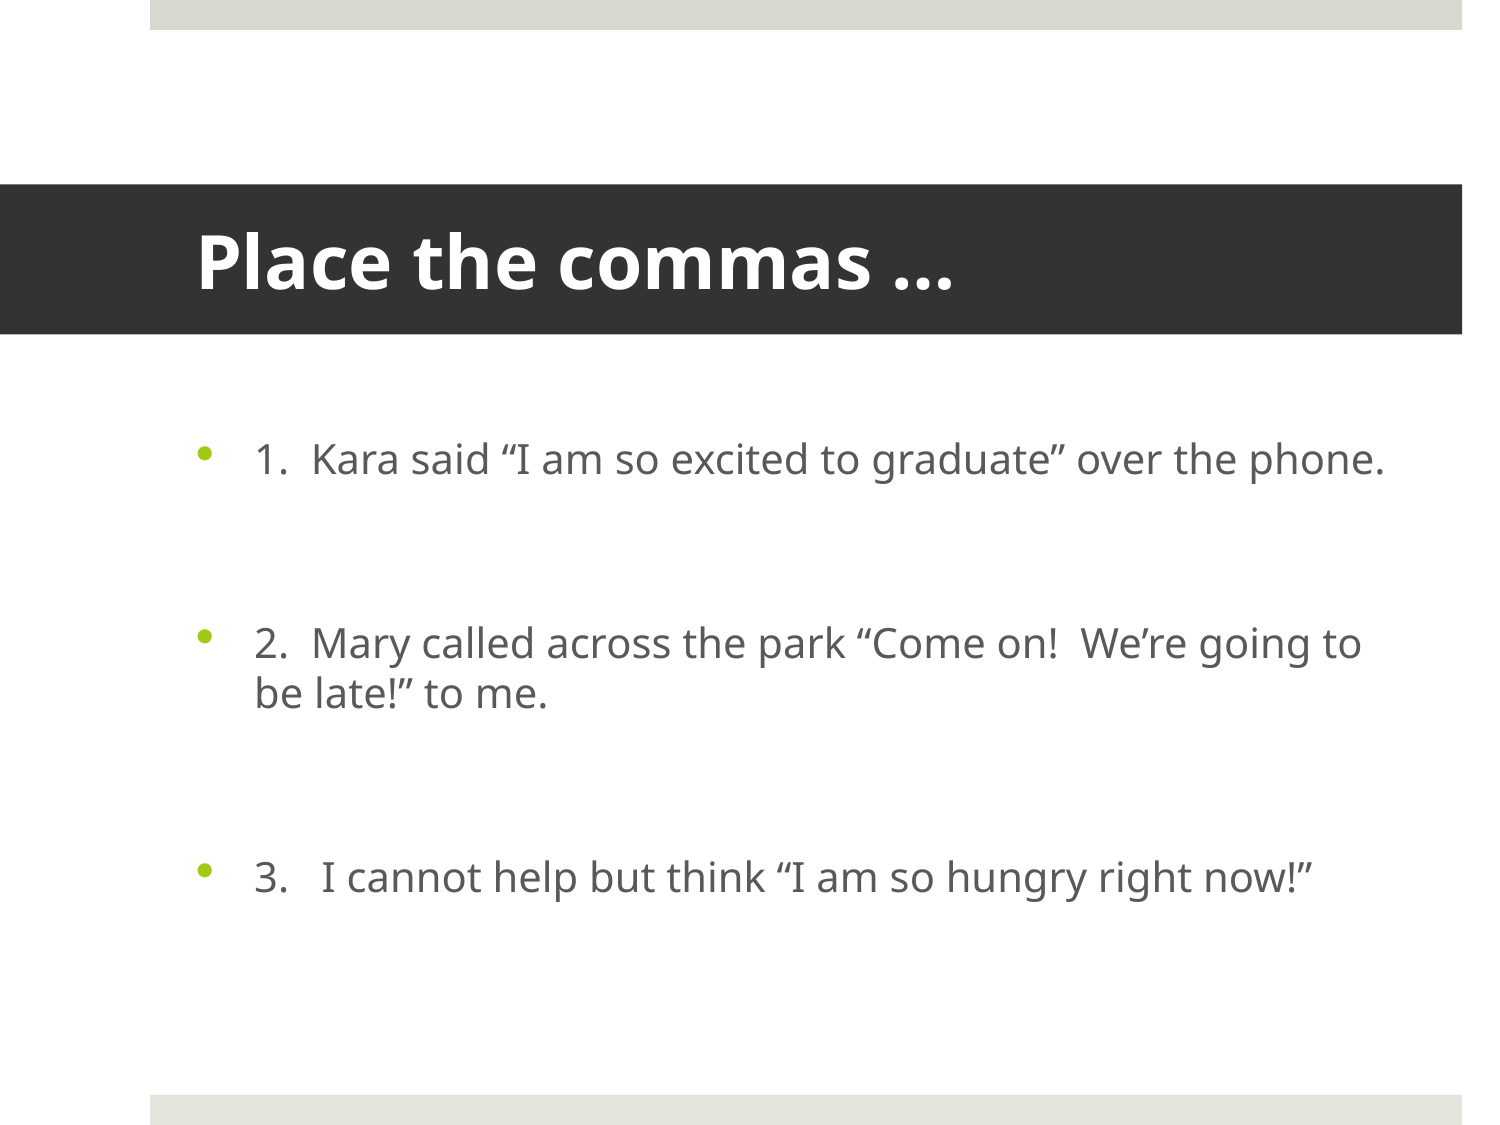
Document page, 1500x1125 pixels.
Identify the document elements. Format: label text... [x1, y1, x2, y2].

title Place the commas … [0, 184, 1463, 335]
list 1. Kara said “I am so excited to graduate” over the phone. 2. Mary called across the park “Come on! We’re going to be late!” to me. 3. I cannot help but think “I am so hungry right now!” [182, 425, 1432, 1028]
